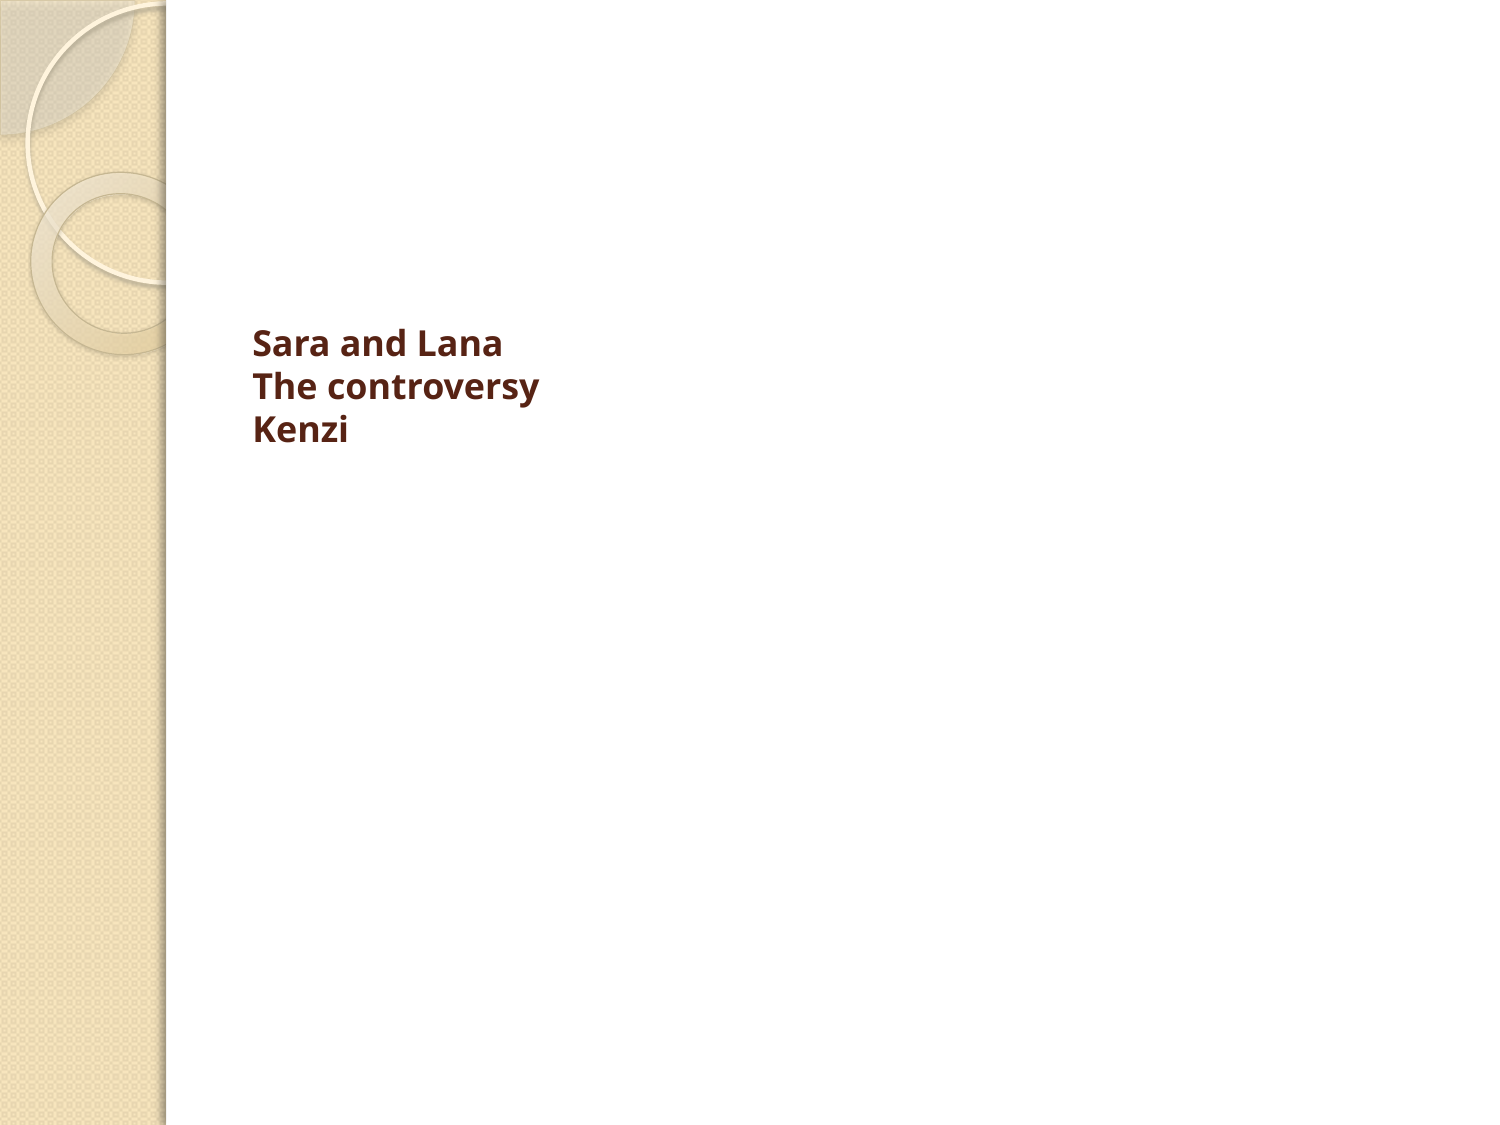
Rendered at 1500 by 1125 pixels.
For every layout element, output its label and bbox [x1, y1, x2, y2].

list [235, 237, 1466, 1025]
